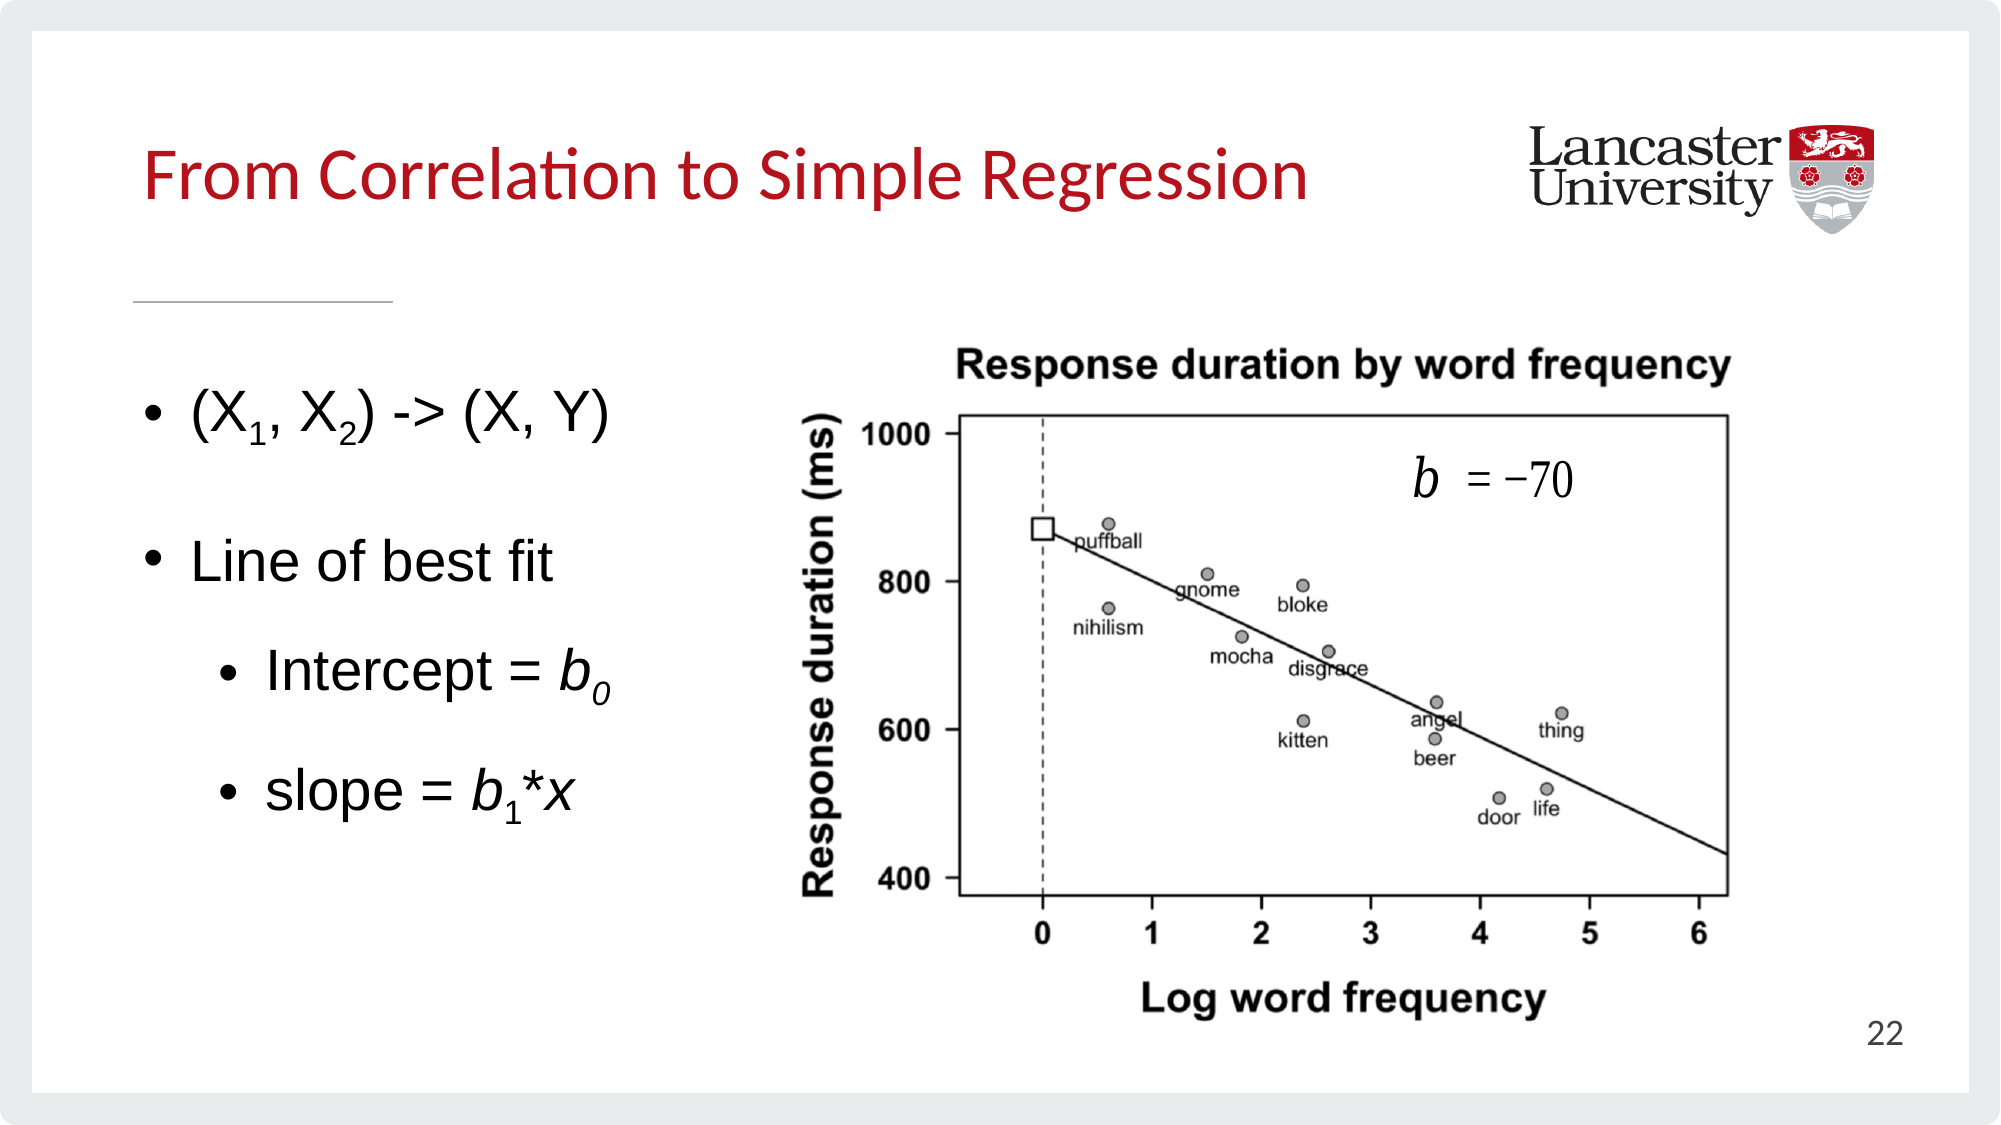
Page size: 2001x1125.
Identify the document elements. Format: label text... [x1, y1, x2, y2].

picture [769, 316, 1794, 1038]
slide_number 22 [1468, 1001, 1919, 1061]
title From Correlation to Simple Regression [128, 78, 1448, 279]
text_box (X1, X2) -> (X, Y) Line of best fit Intercept = b0 slope = b1*x [128, 365, 764, 839]
